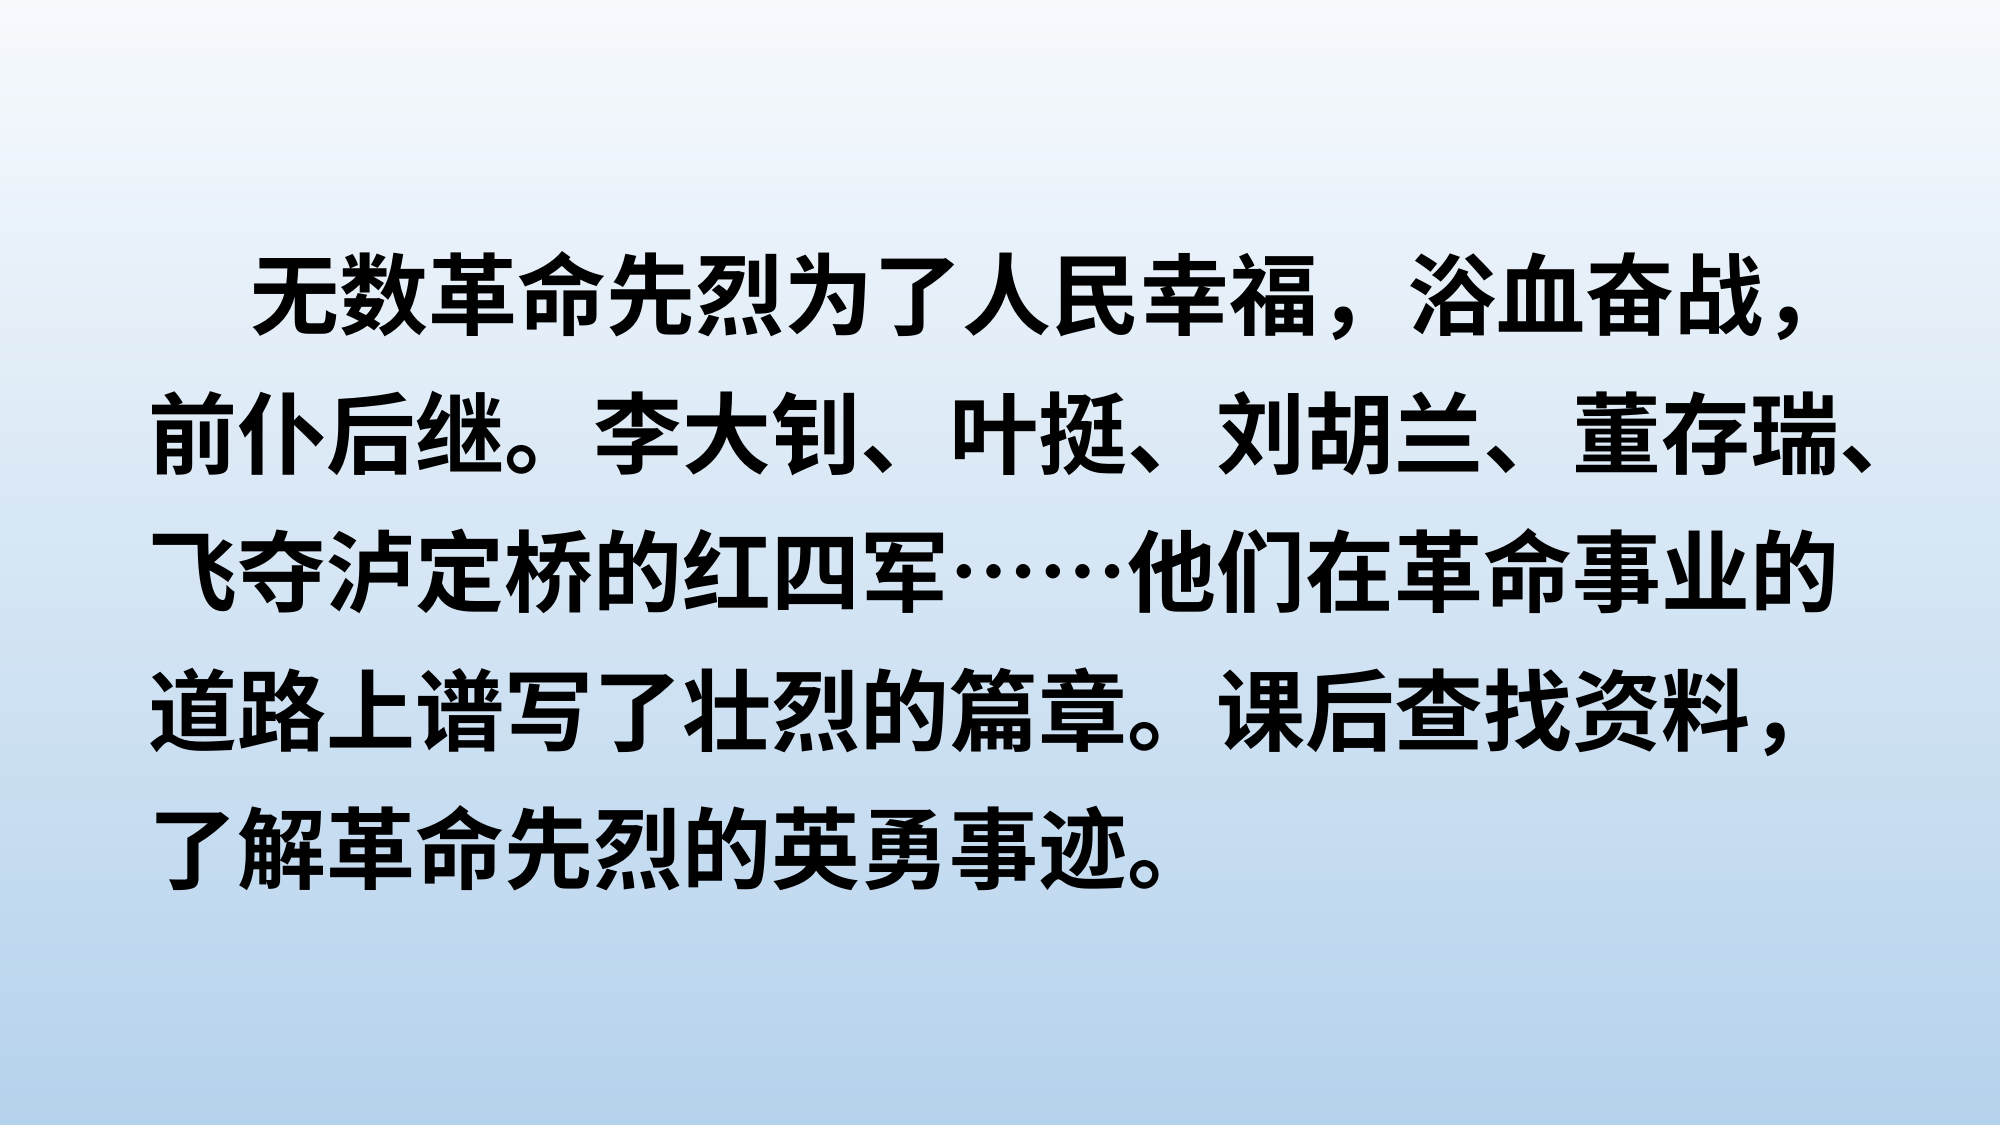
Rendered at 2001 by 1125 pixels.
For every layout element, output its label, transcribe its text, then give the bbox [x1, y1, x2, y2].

text_box 无数革命先烈为了人民幸福，浴血奋战，前仆后继。李大钊、叶挺、刘胡兰、董存瑞、飞夺泸定桥的红四军……他们在革命事业的道路上谱写了壮烈的篇章。课后查找资料，了解革命先烈的英勇事迹。 [133, 200, 1898, 909]
